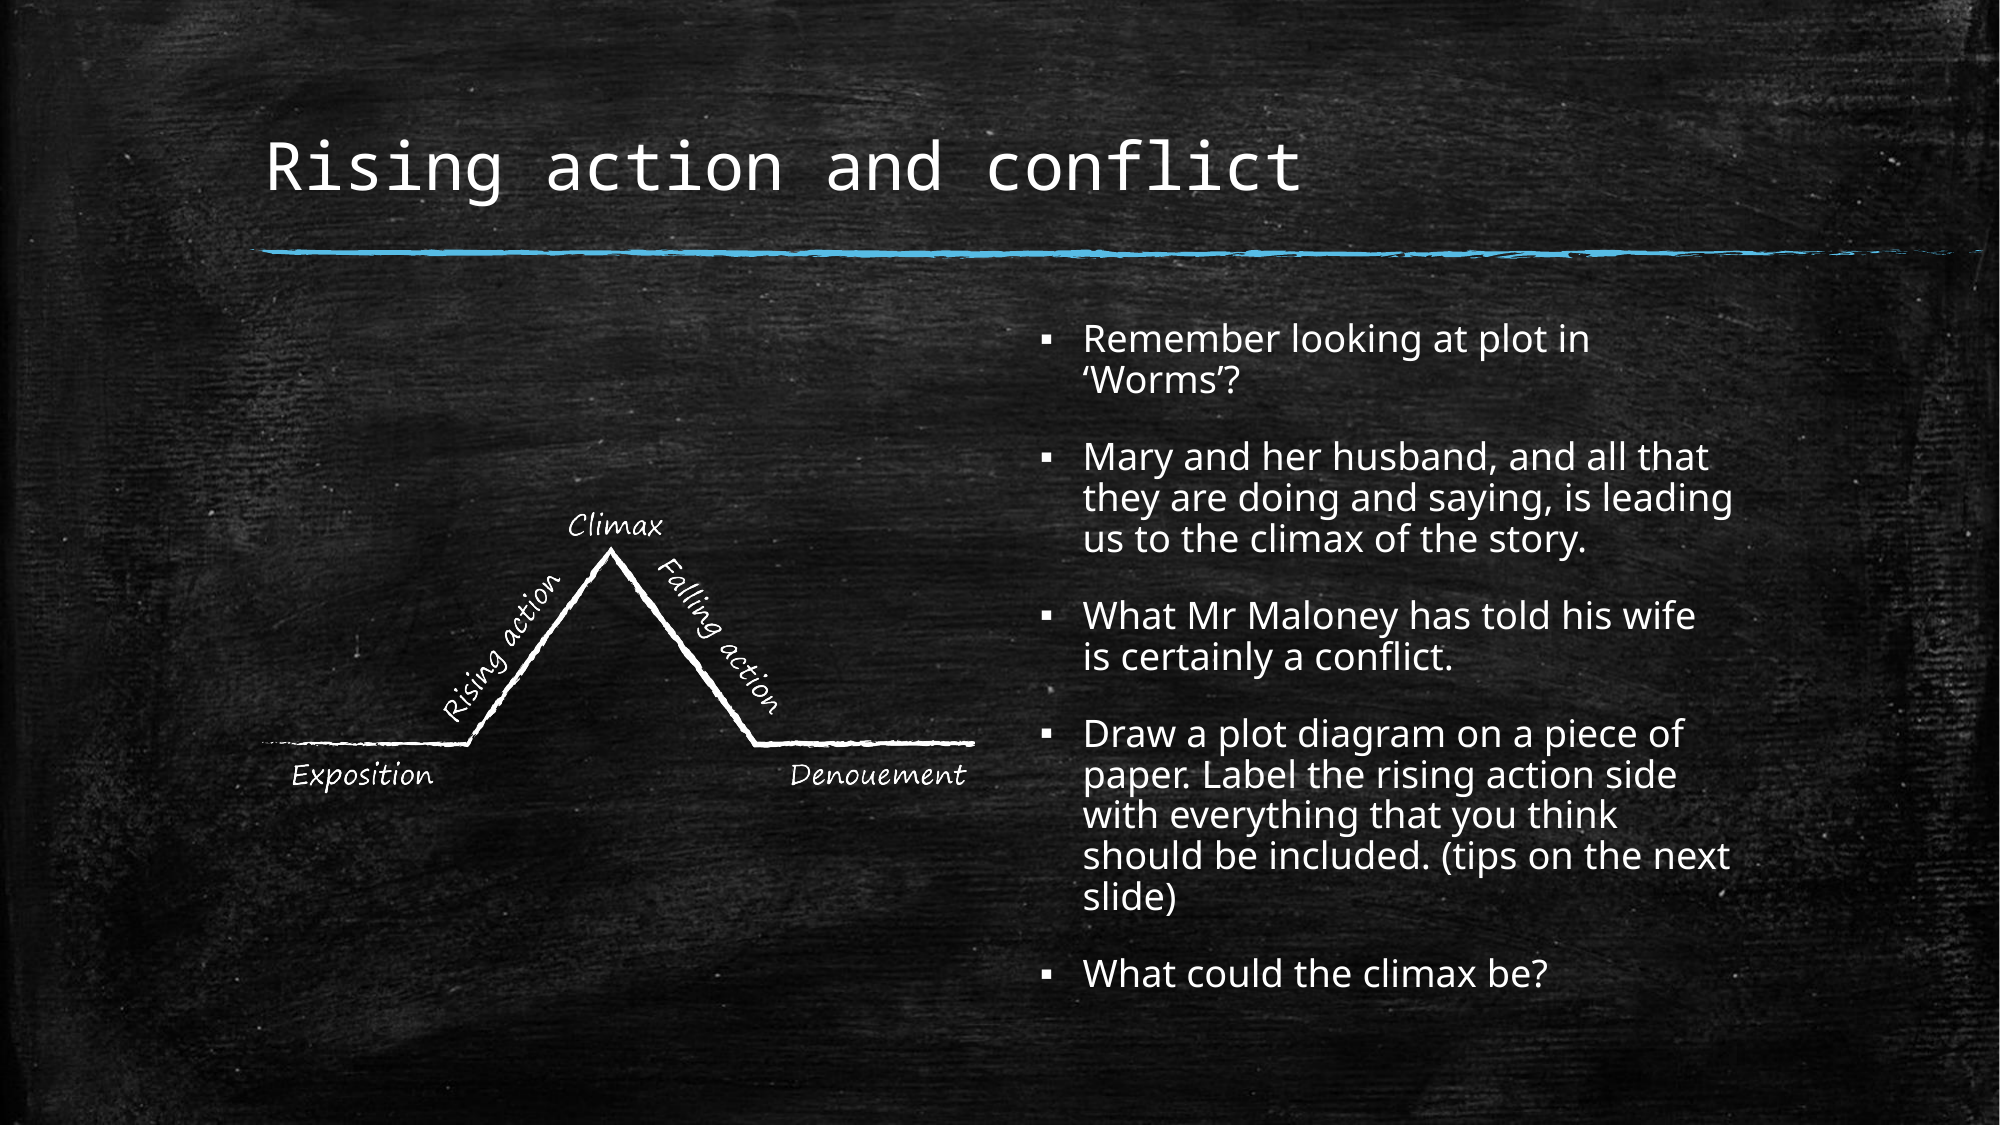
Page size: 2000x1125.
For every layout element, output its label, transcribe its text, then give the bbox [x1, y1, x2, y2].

picture [0, 0, 2000, 1125]
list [249, 476, 975, 849]
title Rising action and conflict [249, 45, 1750, 213]
list Remember looking at plot in ‘Worms’? Mary and her husband, and all that they are doing and saying, is leading us to the climax of the story. What Mr Maloney has told his wife is certainly a conflict. Draw a plot diagram on a piece of paper. Label the rising action side with everything that you think should be included. (tips on the next slide) What could the climax be? [1024, 312, 1750, 1013]
